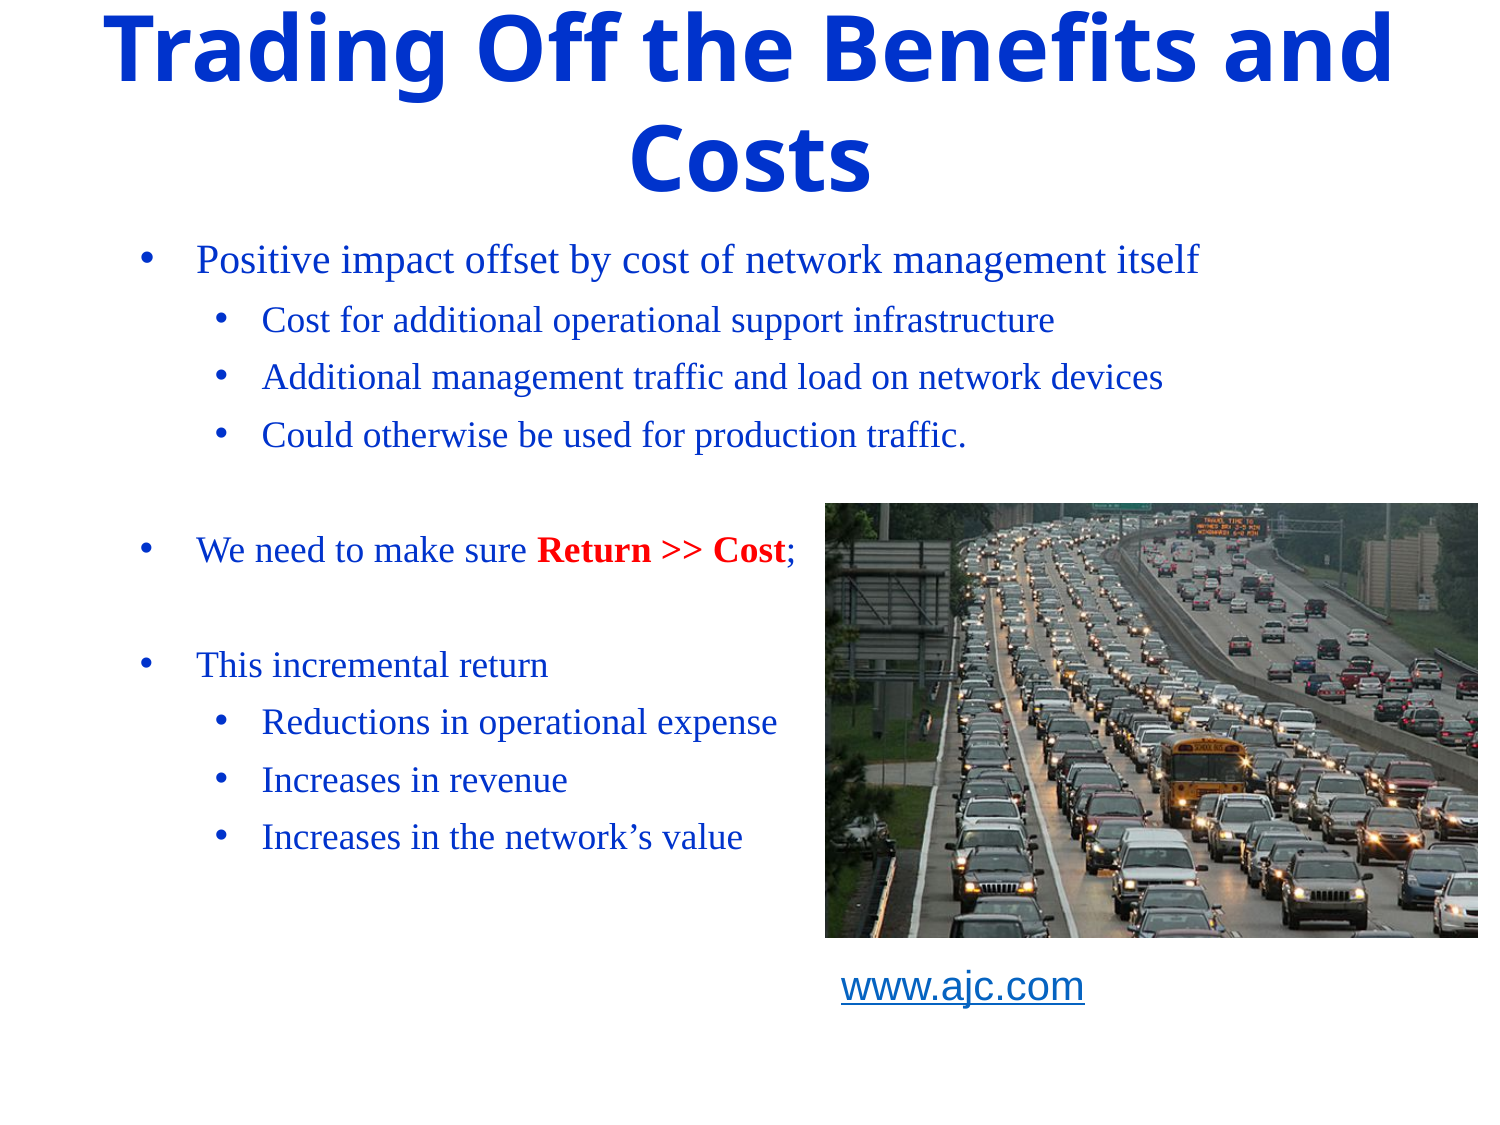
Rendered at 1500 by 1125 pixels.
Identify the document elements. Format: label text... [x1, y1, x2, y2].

text_box Positive impact offset by cost of network management itself Cost for additional operational support infrastructure Additional management traffic and load on network devices Could otherwise be used for production traffic. We need to make sure Return >> Cost; This incremental return Reductions in operational expense Increases in revenue Increases in the network’s value [125, 224, 1375, 865]
title Trading Off the Benefits and Costs [0, 24, 1500, 175]
text_box www.ajc.com [826, 951, 1100, 1017]
picture [825, 503, 1478, 938]
